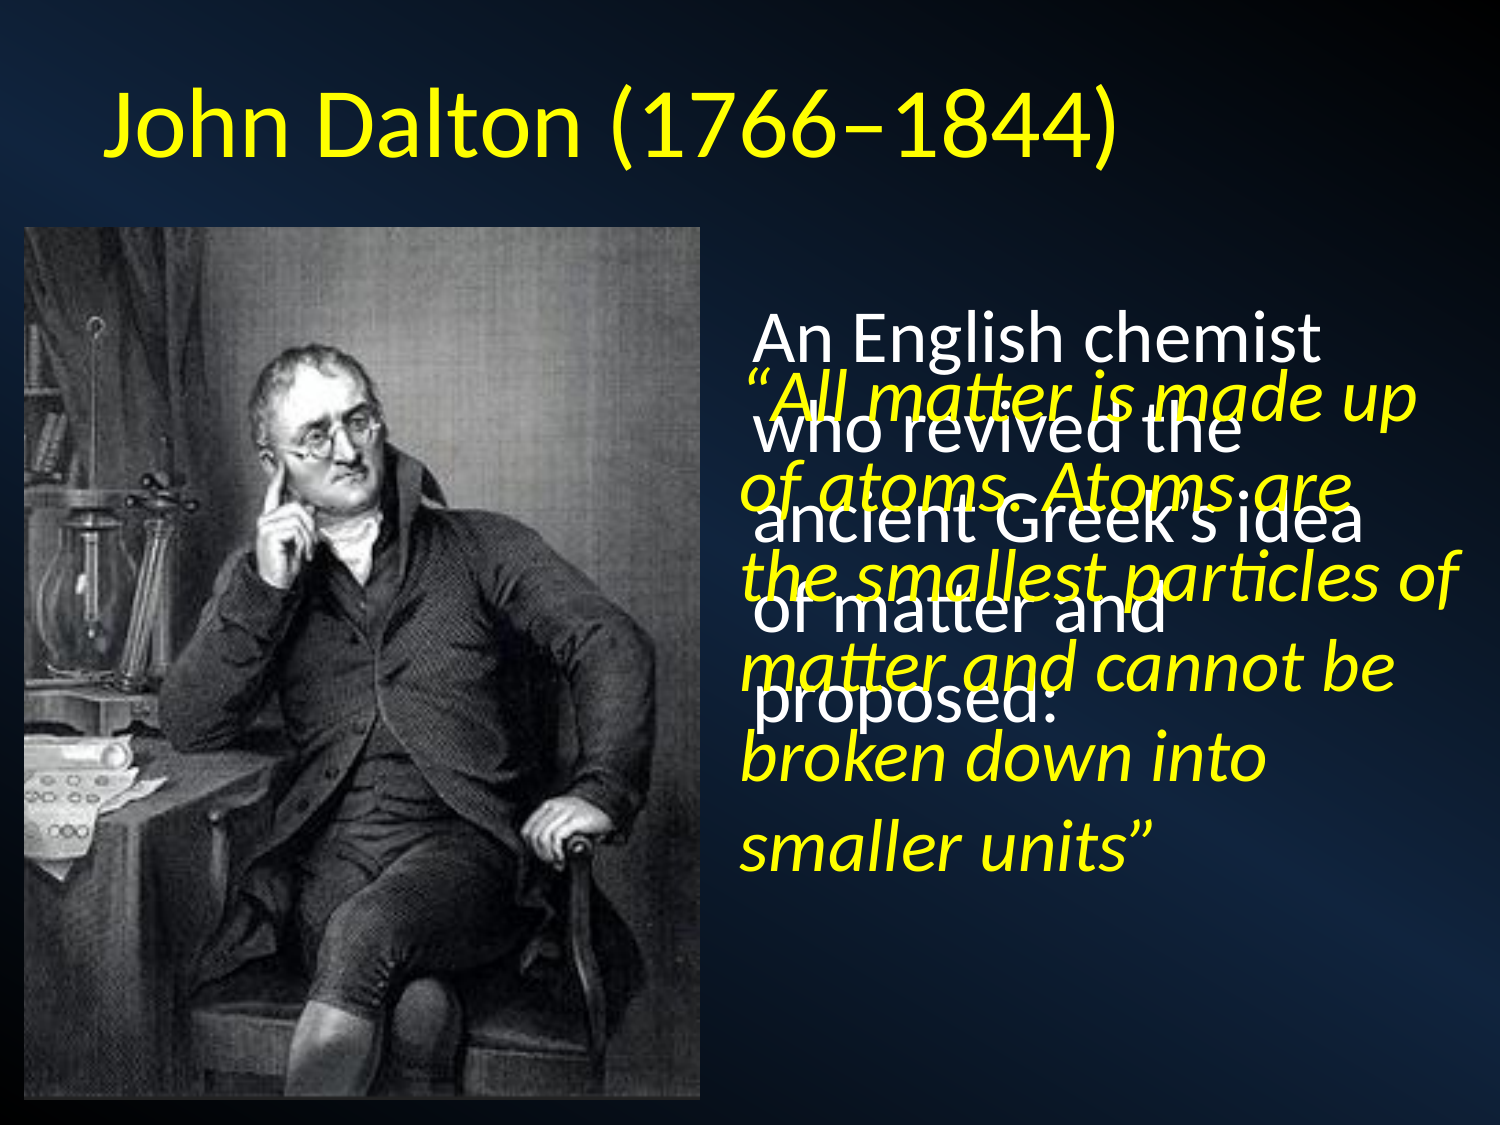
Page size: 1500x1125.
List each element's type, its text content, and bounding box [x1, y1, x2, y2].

text_box John Dalton (1766–1844) [87, 50, 1400, 185]
text_box An English chemist who revived the ancient Greek’s idea of matter and proposed: [737, 280, 1425, 339]
picture [24, 227, 701, 1101]
text_box “All matter is made up of atoms. Atoms are the smallest particles of matter and cannot be broken down into smaller units” [724, 339, 1475, 895]
